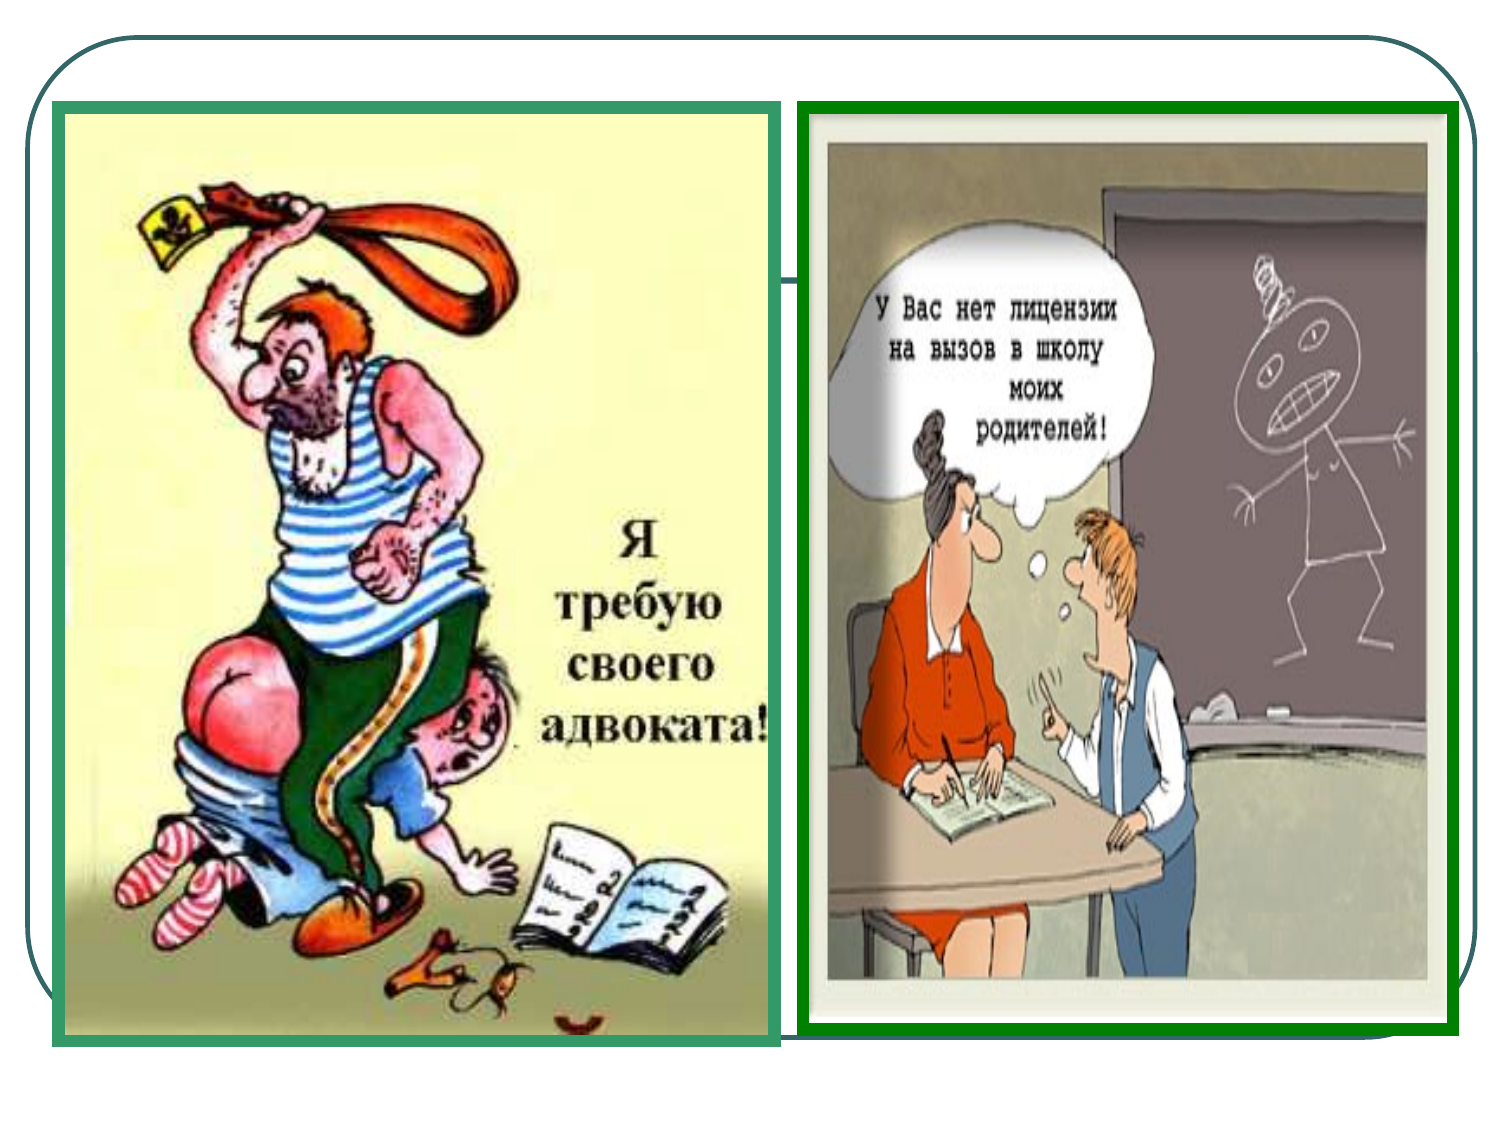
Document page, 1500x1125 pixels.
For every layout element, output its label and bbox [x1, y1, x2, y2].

picture [808, 113, 1448, 1024]
picture [64, 113, 769, 1036]
